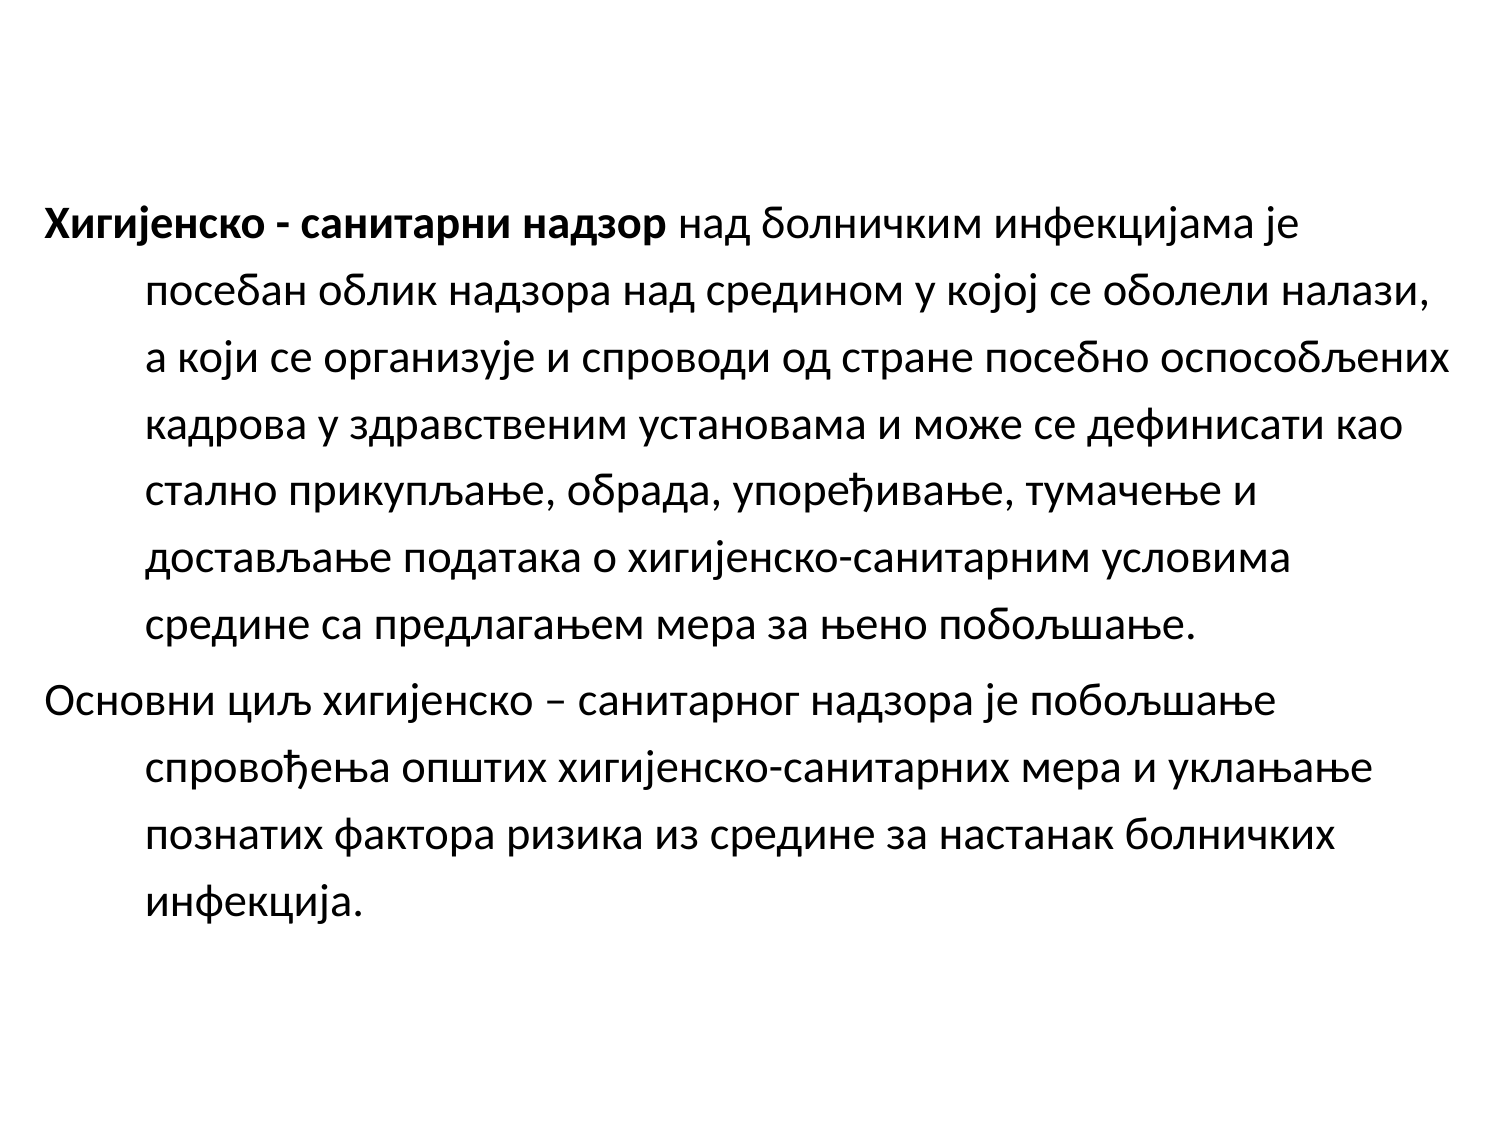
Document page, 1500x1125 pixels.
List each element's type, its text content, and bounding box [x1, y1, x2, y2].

list Хигијенско - санитарни надзор над болничким инфекцијама је посебан облик надзора над средином у којој се оболели налази, а који се организује и спроводи од стране посебно оспособљених кадрова у здравственим установама и може се дефинисати као стално прикупљање, обрада, упоређивање, тумачење и достављање података о хигијенско-санитарним условима средине са предлагањем мера за њено побољшање. Основни циљ хигијенско – санитарног надзора је побољшање спровођења општих хигијенско-санитарних мера и уклањање познатих фактора ризика из средине за настанак болничких инфекција. [29, 75, 1471, 938]
